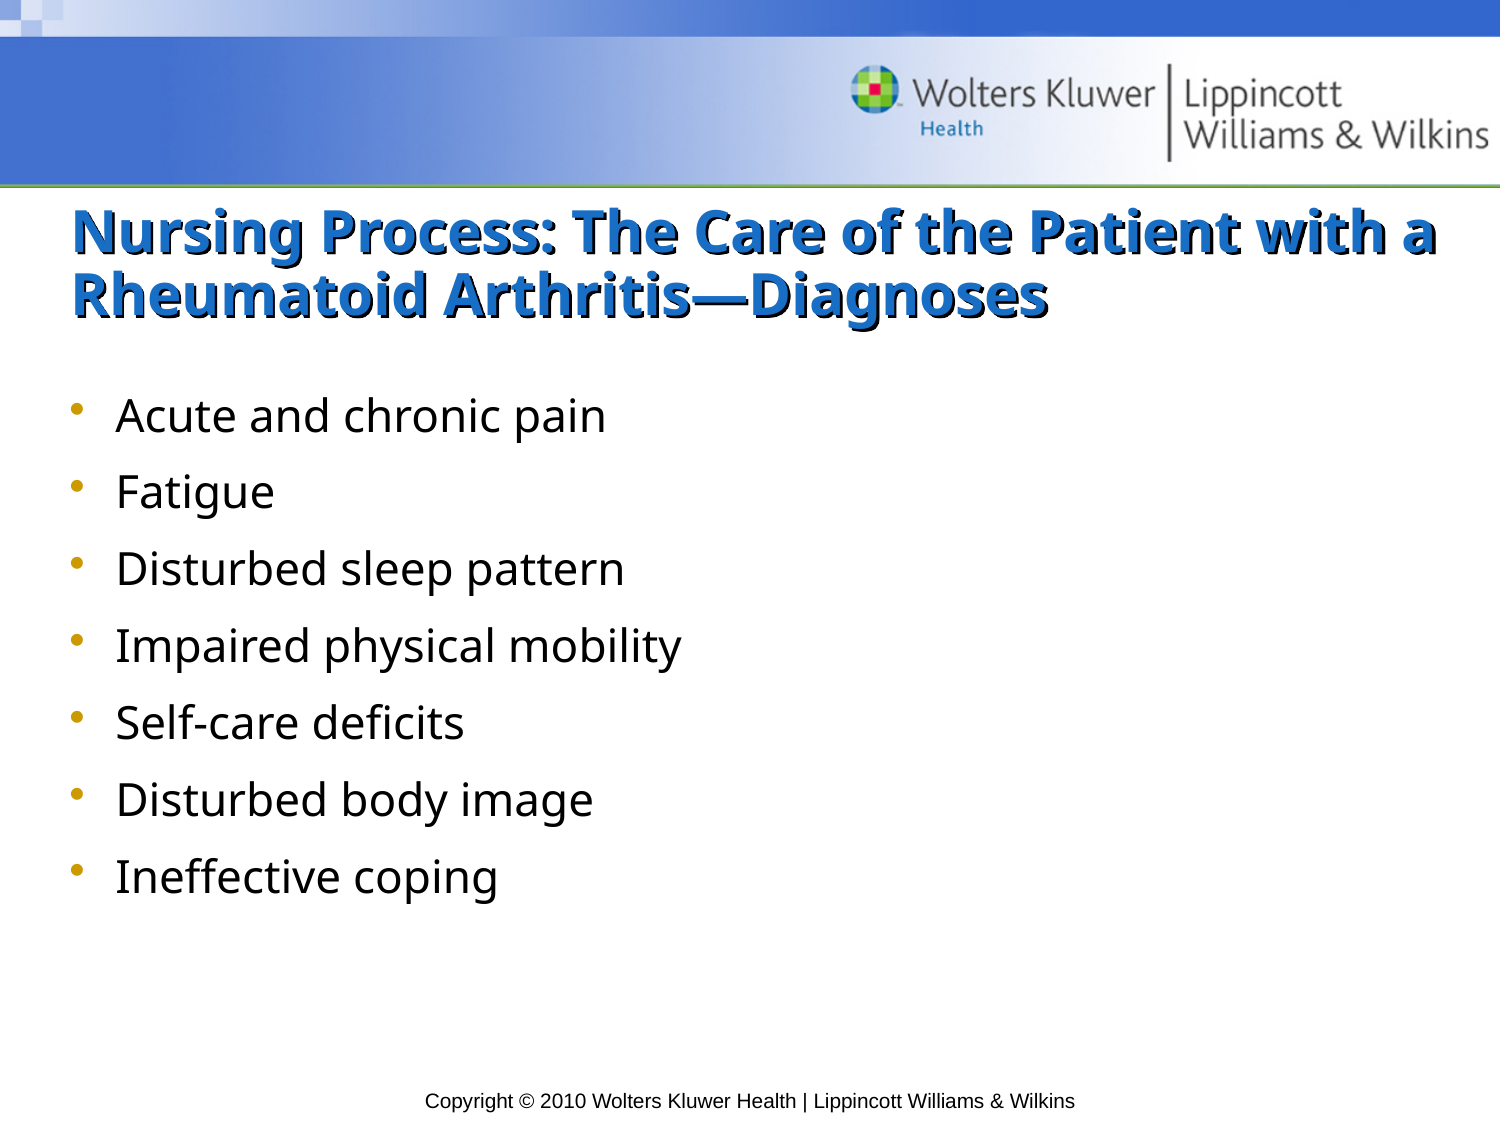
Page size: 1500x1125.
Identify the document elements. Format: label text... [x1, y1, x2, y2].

list Acute and chronic pain Fatigue Disturbed sleep pattern Impaired physical mobility Self-care deficits Disturbed body image Ineffective coping [53, 384, 1468, 1088]
title Nursing Process: The Care of the Patient with a Rheumatoid Arthritis—Diagnoses [70, 201, 1470, 329]
picture [0, 0, 1500, 188]
